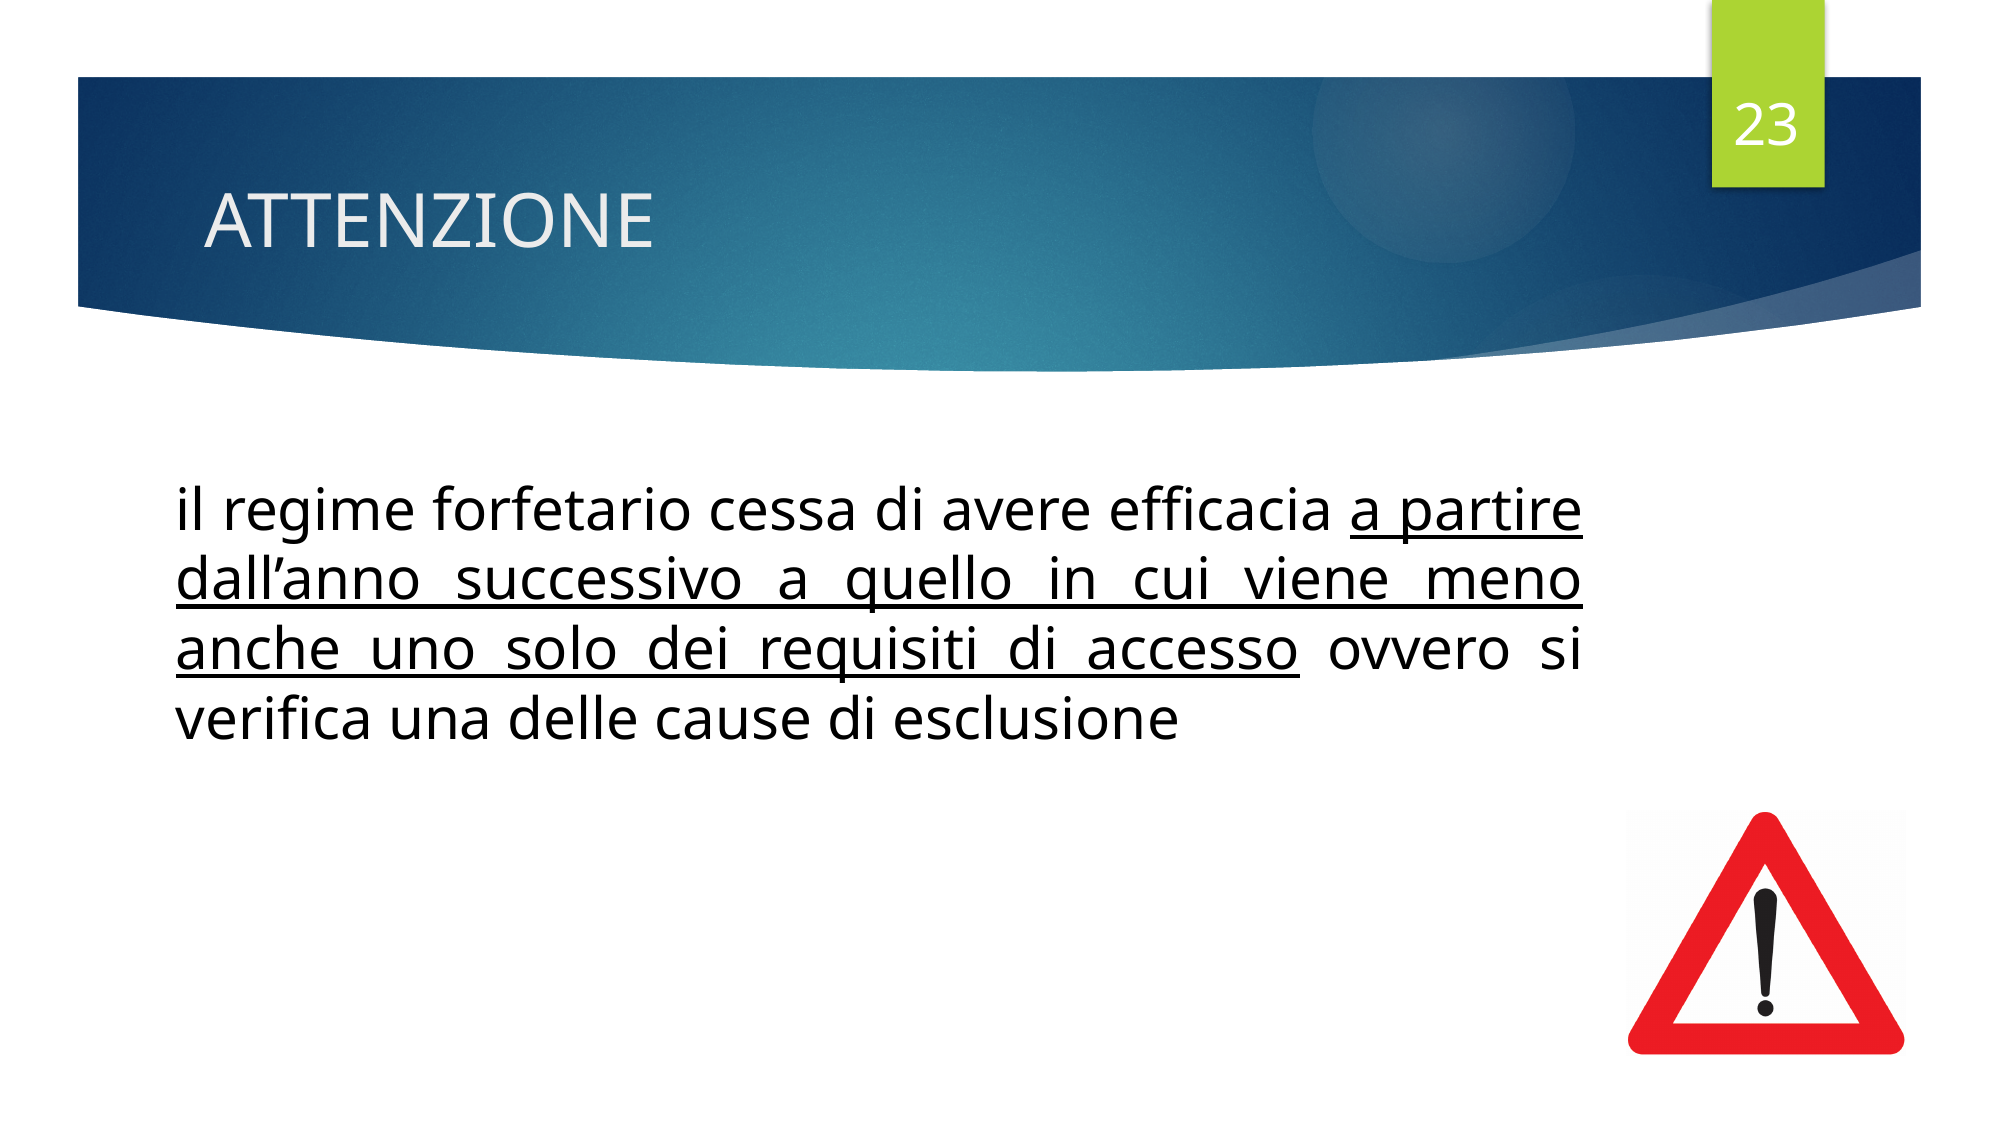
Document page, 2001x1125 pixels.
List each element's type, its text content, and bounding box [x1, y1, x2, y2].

slide_number 23 [1698, 48, 1836, 175]
picture [1626, 810, 1906, 1056]
title ATTENZIONE [189, 159, 1627, 276]
list il regime forfetario cessa di avere efficacia a partire dall’anno successivo a quello in cui viene meno anche uno solo dei requisiti di accesso ovvero si verifica una delle cause di esclusione [160, 464, 1599, 1025]
